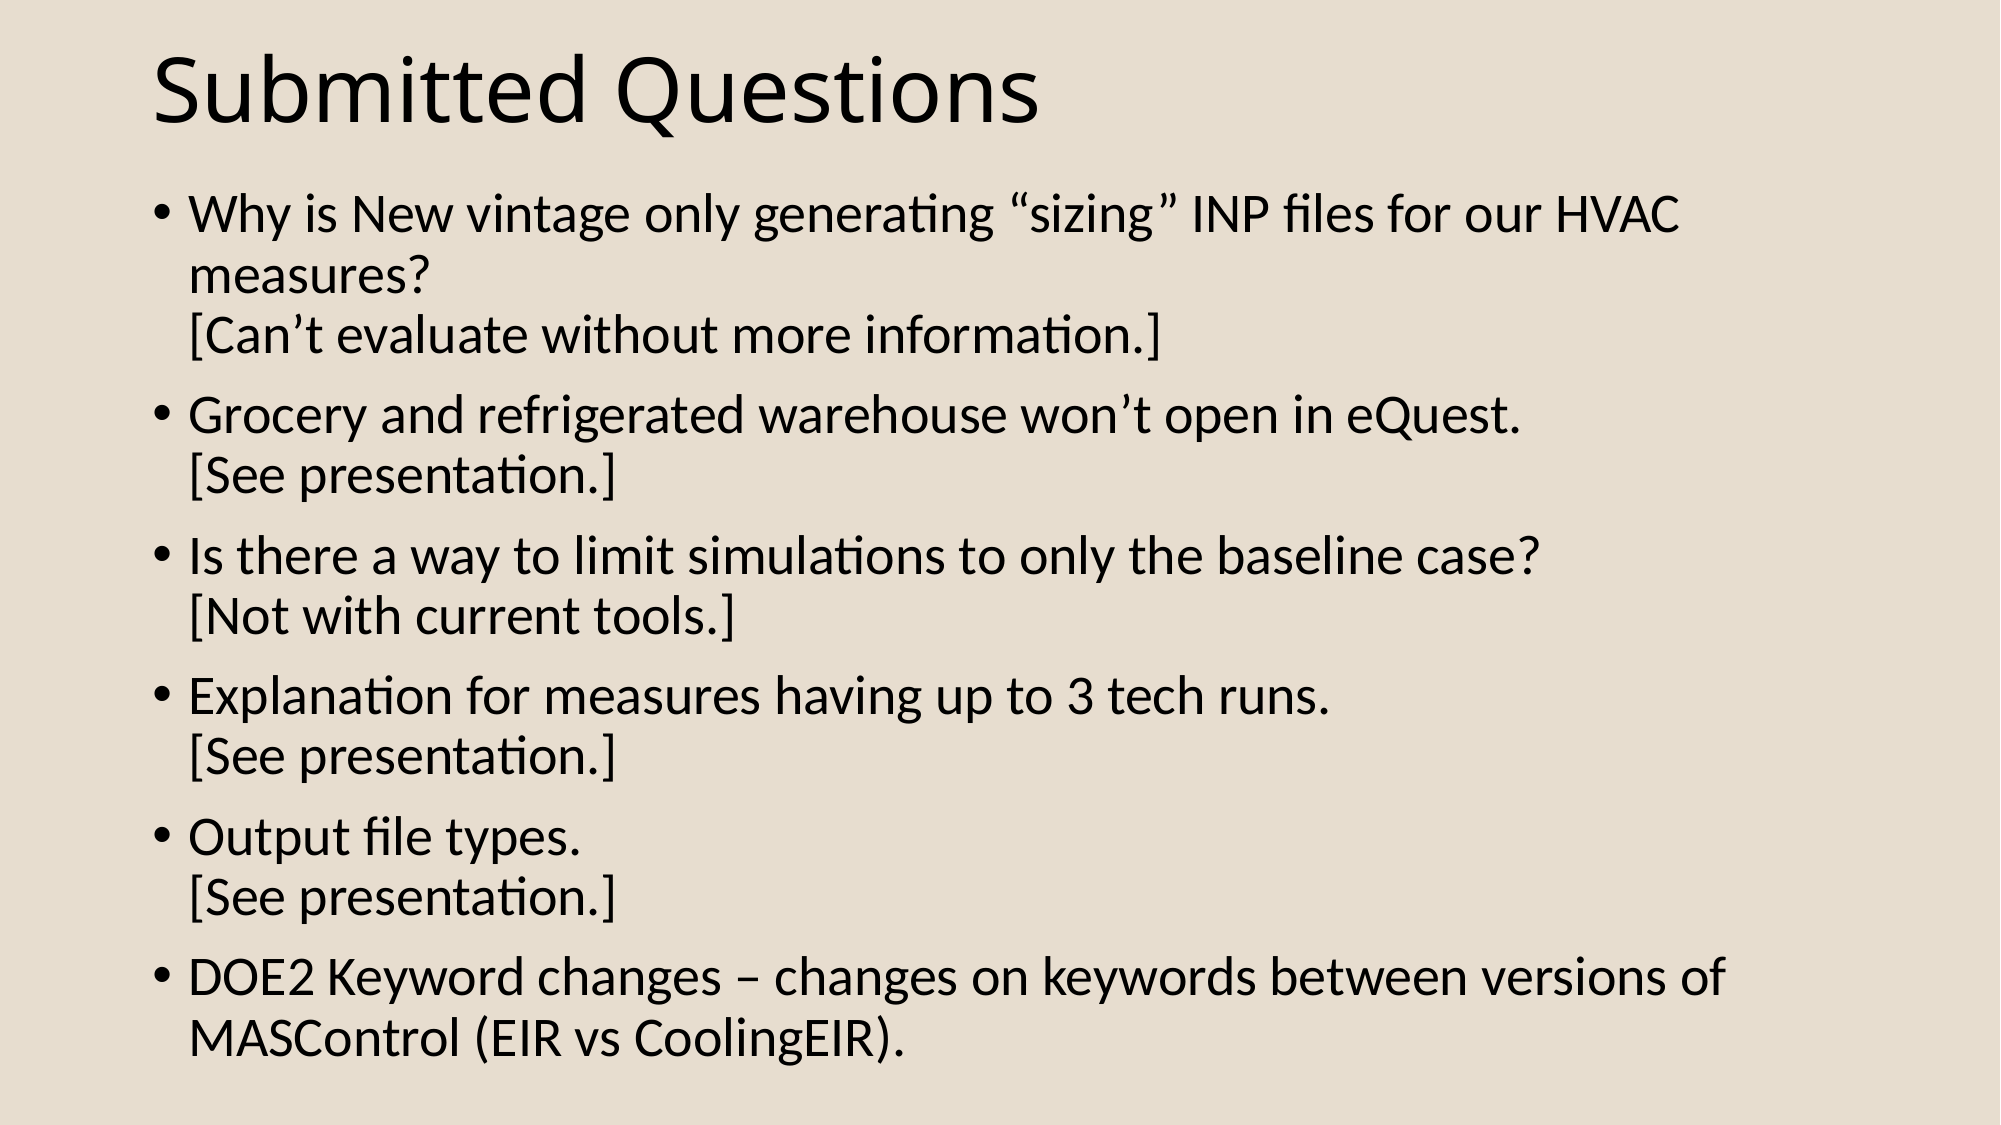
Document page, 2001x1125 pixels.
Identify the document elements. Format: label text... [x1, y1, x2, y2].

title Submitted Questions [137, 37, 1863, 150]
list Why is New vintage only generating “sizing” INP files for our HVAC measures? [Can’t evaluate without more information.] Grocery and refrigerated warehouse won’t open in eQuest. [See presentation.] Is there a way to limit simulations to only the baseline case? [Not with current tools.] Explanation for measures having up to 3 tech runs. [See presentation.] Output file types. [See presentation.] DOE2 Keyword changes – changes on keywords between versions of MASControl (EIR vs CoolingEIR). [137, 177, 1863, 1085]
